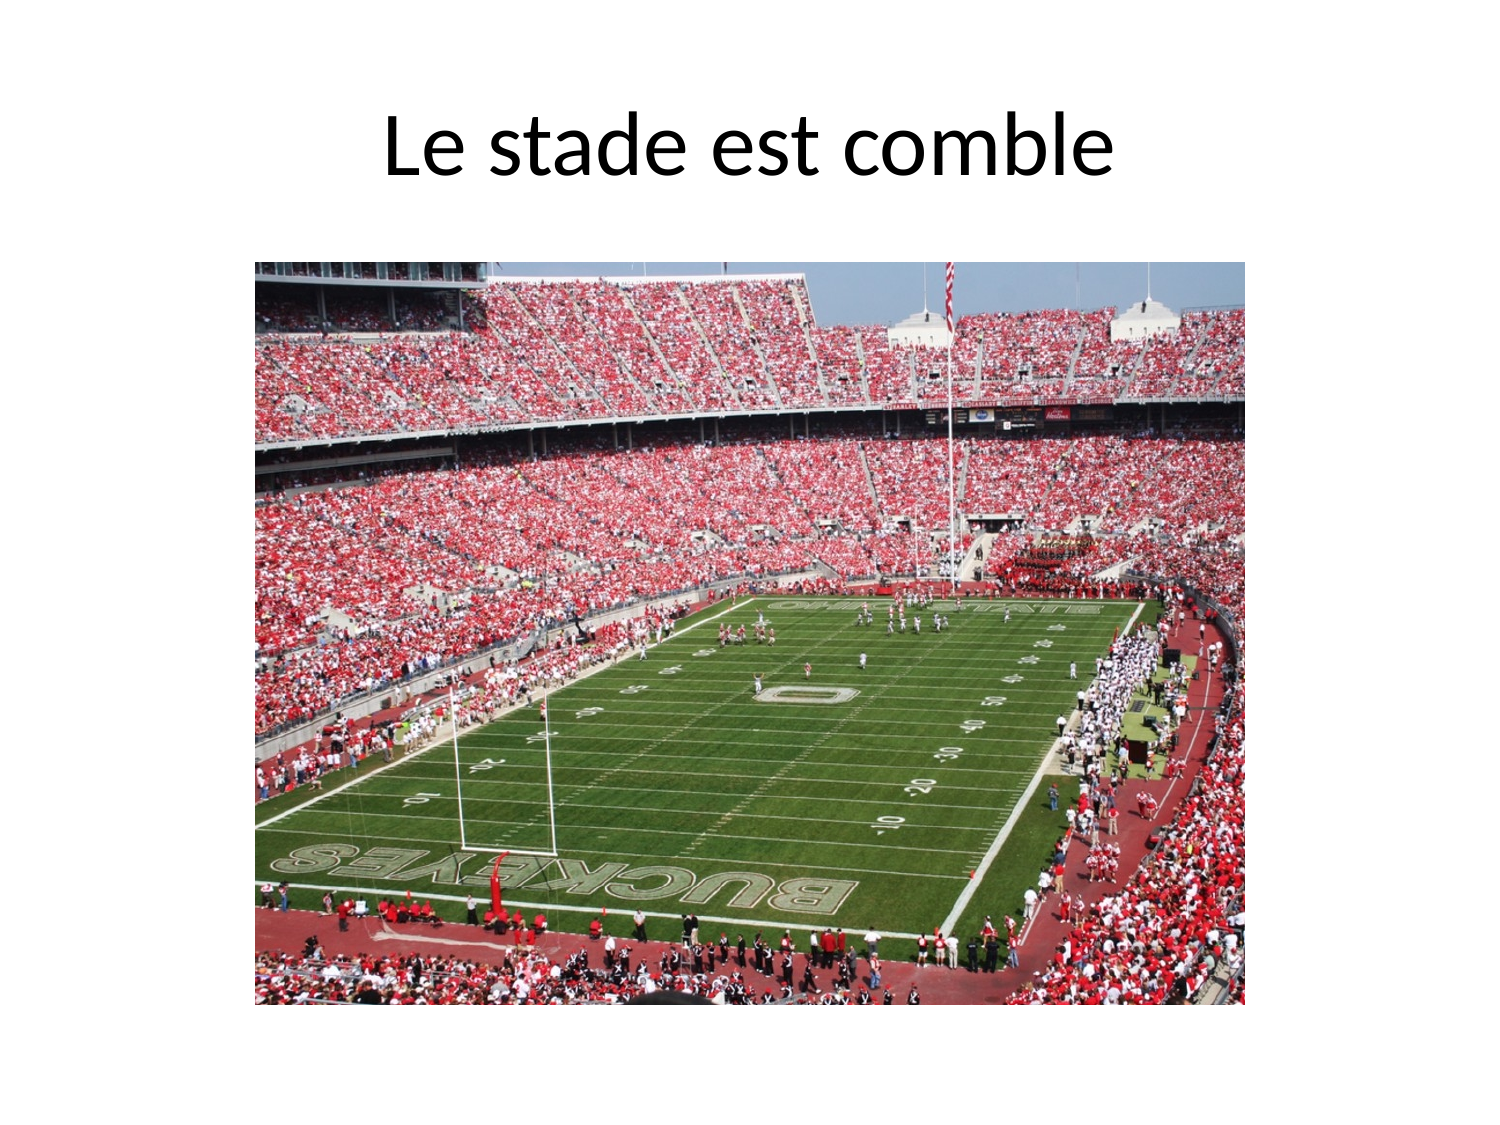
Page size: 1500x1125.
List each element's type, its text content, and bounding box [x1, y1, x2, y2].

title Le stade est comble [75, 45, 1425, 233]
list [254, 262, 1246, 1006]
